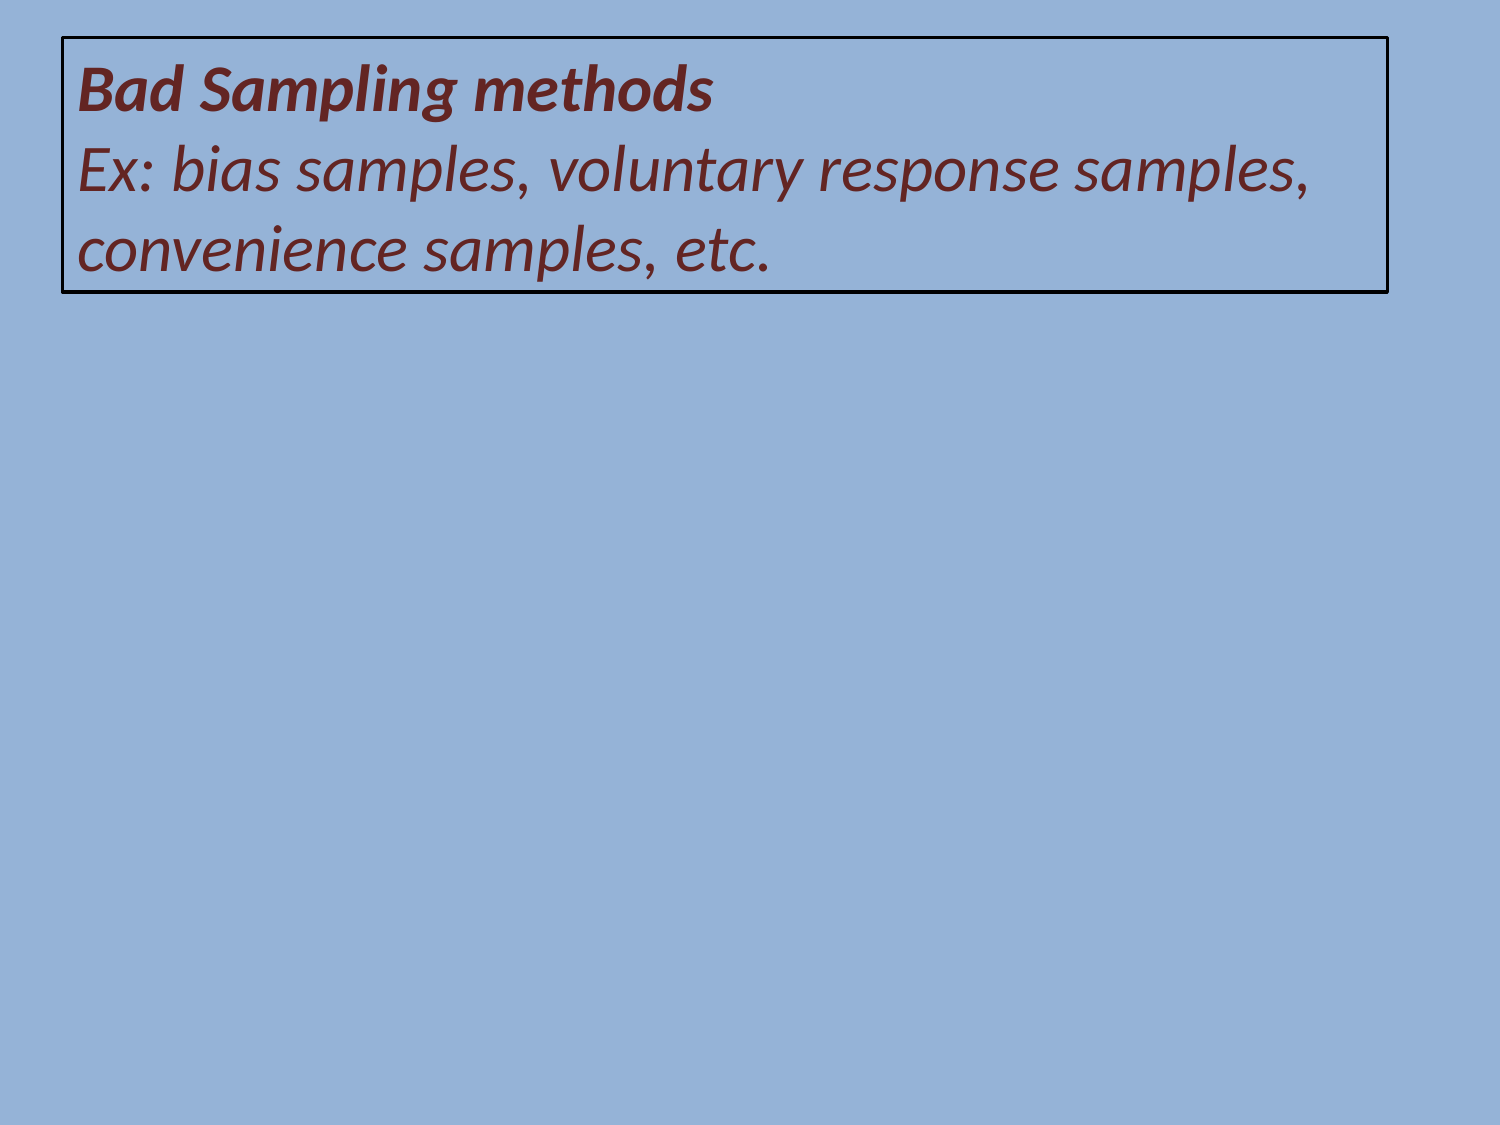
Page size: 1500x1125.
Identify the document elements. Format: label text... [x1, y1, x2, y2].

text_box Bad Sampling methods Ex: bias samples, voluntary response samples, convenience samples, etc. [62, 37, 1388, 293]
